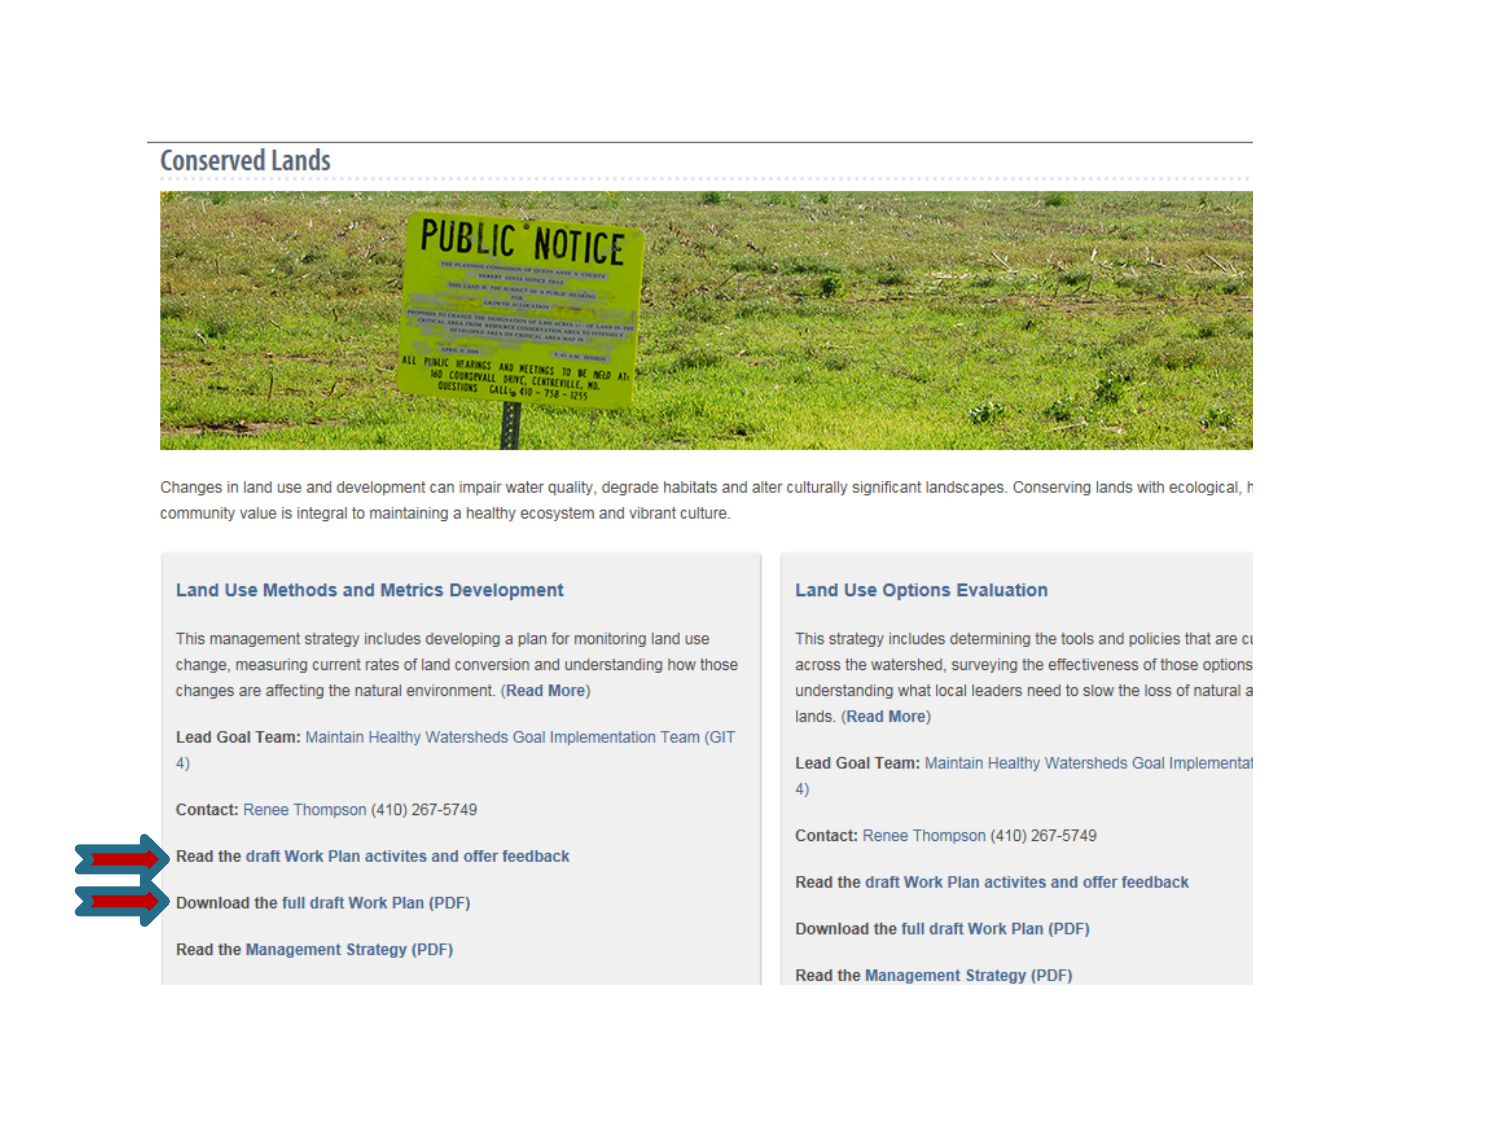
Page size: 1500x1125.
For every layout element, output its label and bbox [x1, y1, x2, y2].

text_box [74, 877, 141, 926]
picture [146, 140, 1254, 985]
text_box [74, 835, 141, 880]
